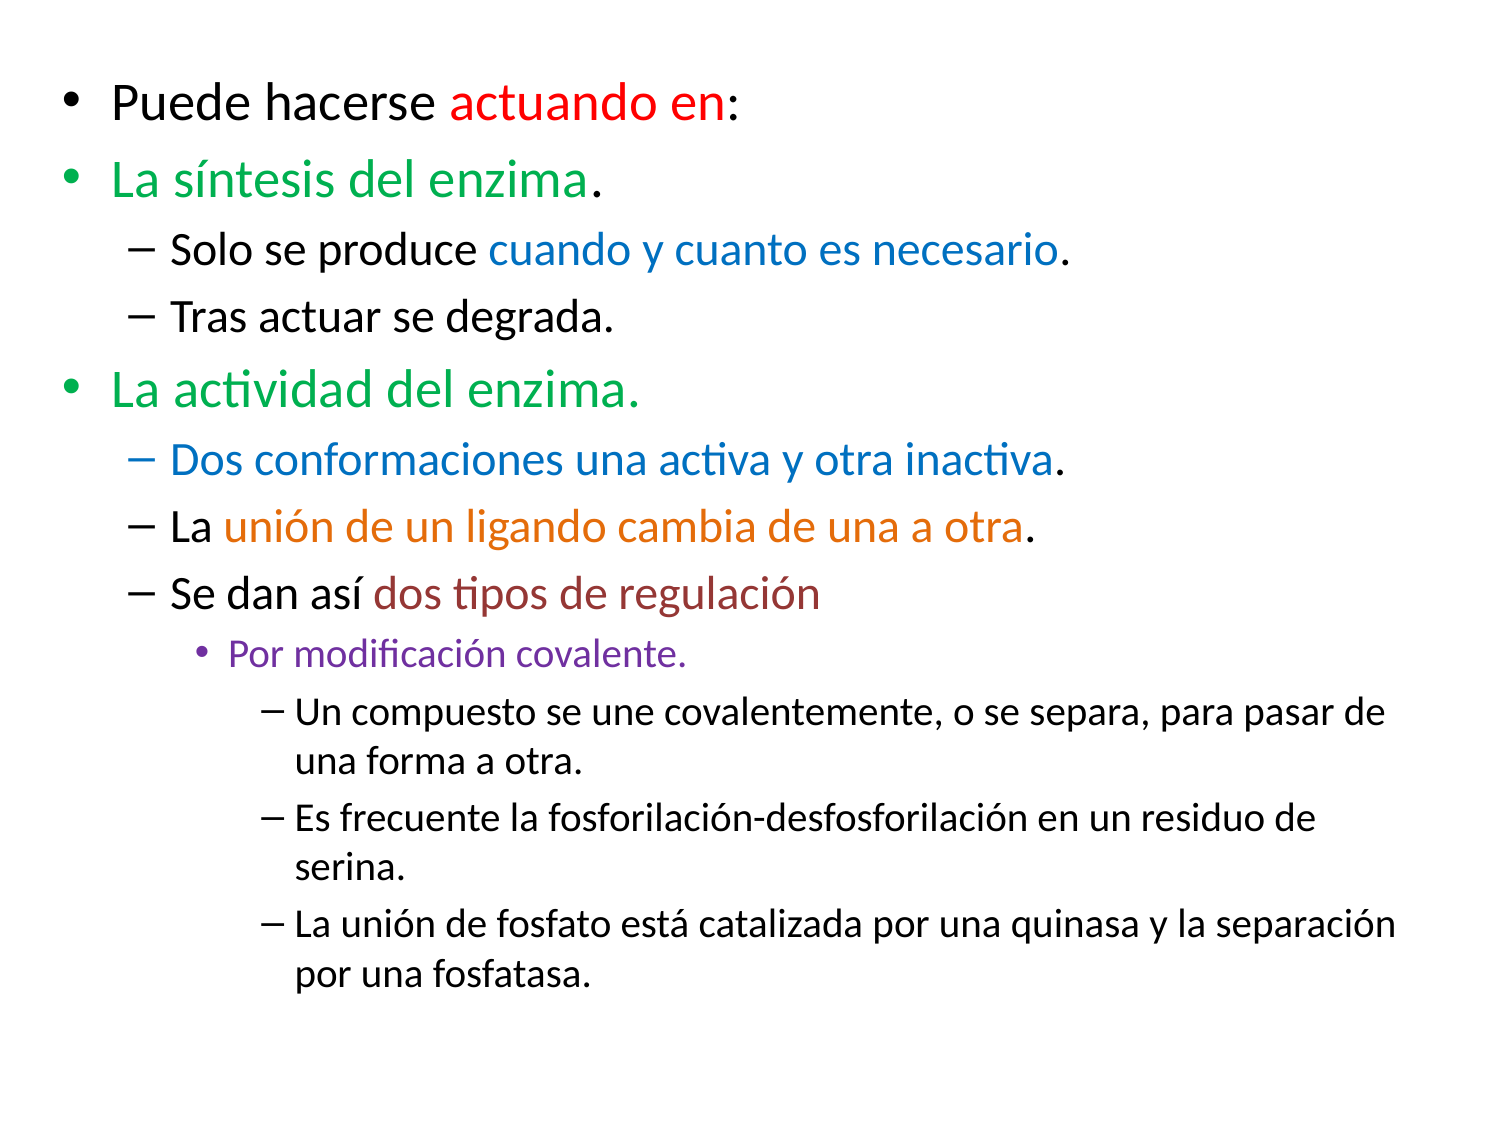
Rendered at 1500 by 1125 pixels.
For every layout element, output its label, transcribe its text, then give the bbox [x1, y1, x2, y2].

list Puede hacerse actuando en: La síntesis del enzima. Solo se produce cuando y cuanto es necesario. Tras actuar se degrada. La actividad del enzima. Dos conformaciones una activa y otra inactiva. La unión de un ligando cambia de una a otra. Se dan así dos tipos de regulación Por modificación covalente. Un compuesto se une covalentemente, o se separa, para pasar de una forma a otra. Es frecuente la fosforilación-desfosforilación en un residuo de serina. La unión de fosfato está catalizada por una quinasa y la separación por una fosfatasa. [46, 58, 1425, 1067]
